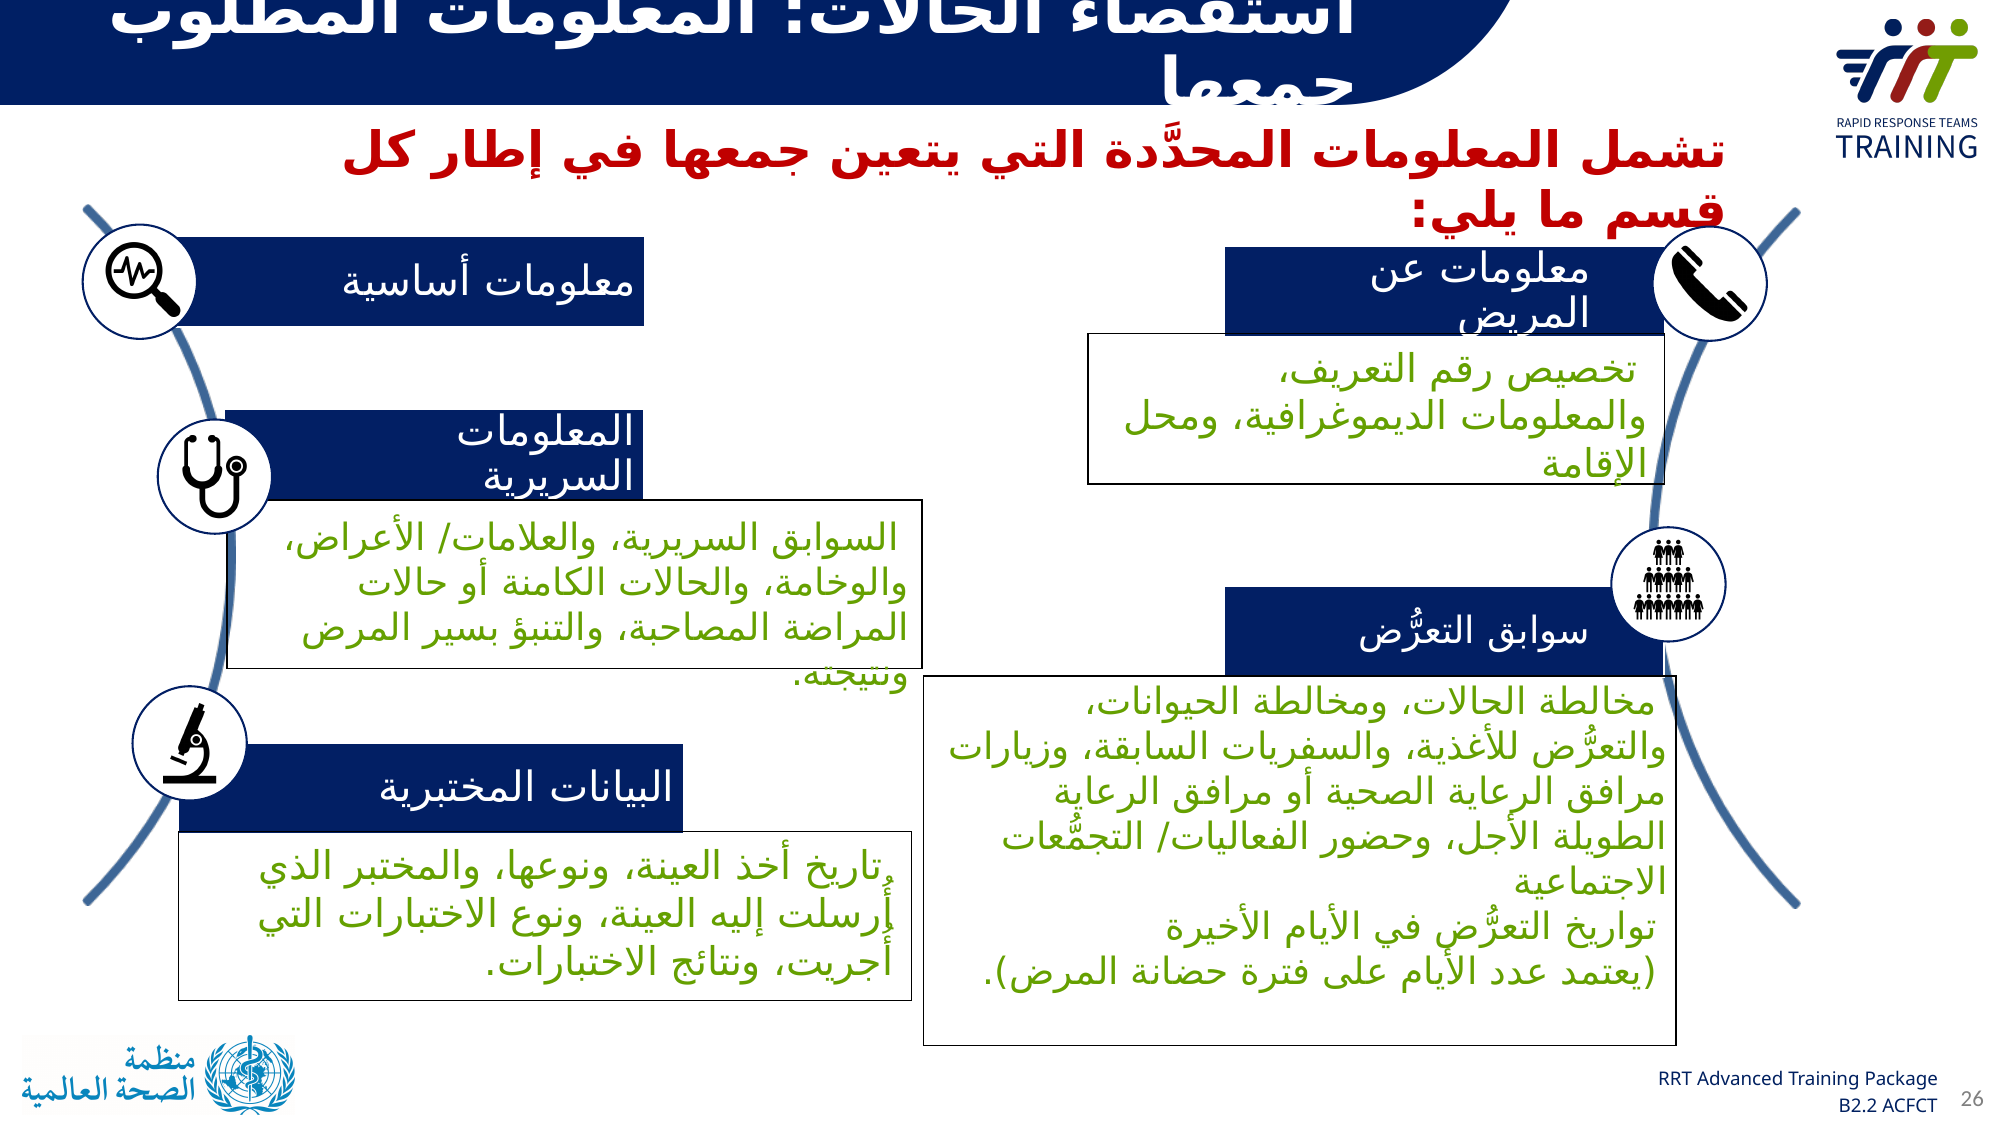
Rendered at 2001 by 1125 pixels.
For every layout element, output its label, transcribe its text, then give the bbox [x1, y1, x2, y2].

picture [1835, 19, 1978, 167]
picture [1625, 207, 1802, 909]
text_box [226, 499, 923, 669]
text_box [1224, 245, 1665, 333]
text_box [1638, 531, 1648, 536]
picture [0, 0, 1533, 105]
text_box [139, 235, 646, 328]
text_box [1611, 547, 1625, 585]
text_box استقصاء الحالات: المعلومات المطلوب جمعها [18, 10, 1367, 87]
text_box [178, 742, 685, 831]
picture [82, 204, 261, 906]
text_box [178, 831, 912, 1001]
picture [252, 1050, 258, 1059]
text_box تشمل المعلومات المحدَّدة التي يتعين جمعها في إطار كل قسم ما يلي: [265, 110, 1735, 246]
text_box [1087, 333, 1665, 485]
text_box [1223, 585, 1665, 668]
text_box [236, 710, 247, 742]
picture [22, 1035, 295, 1115]
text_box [923, 668, 1677, 1046]
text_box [224, 408, 645, 499]
